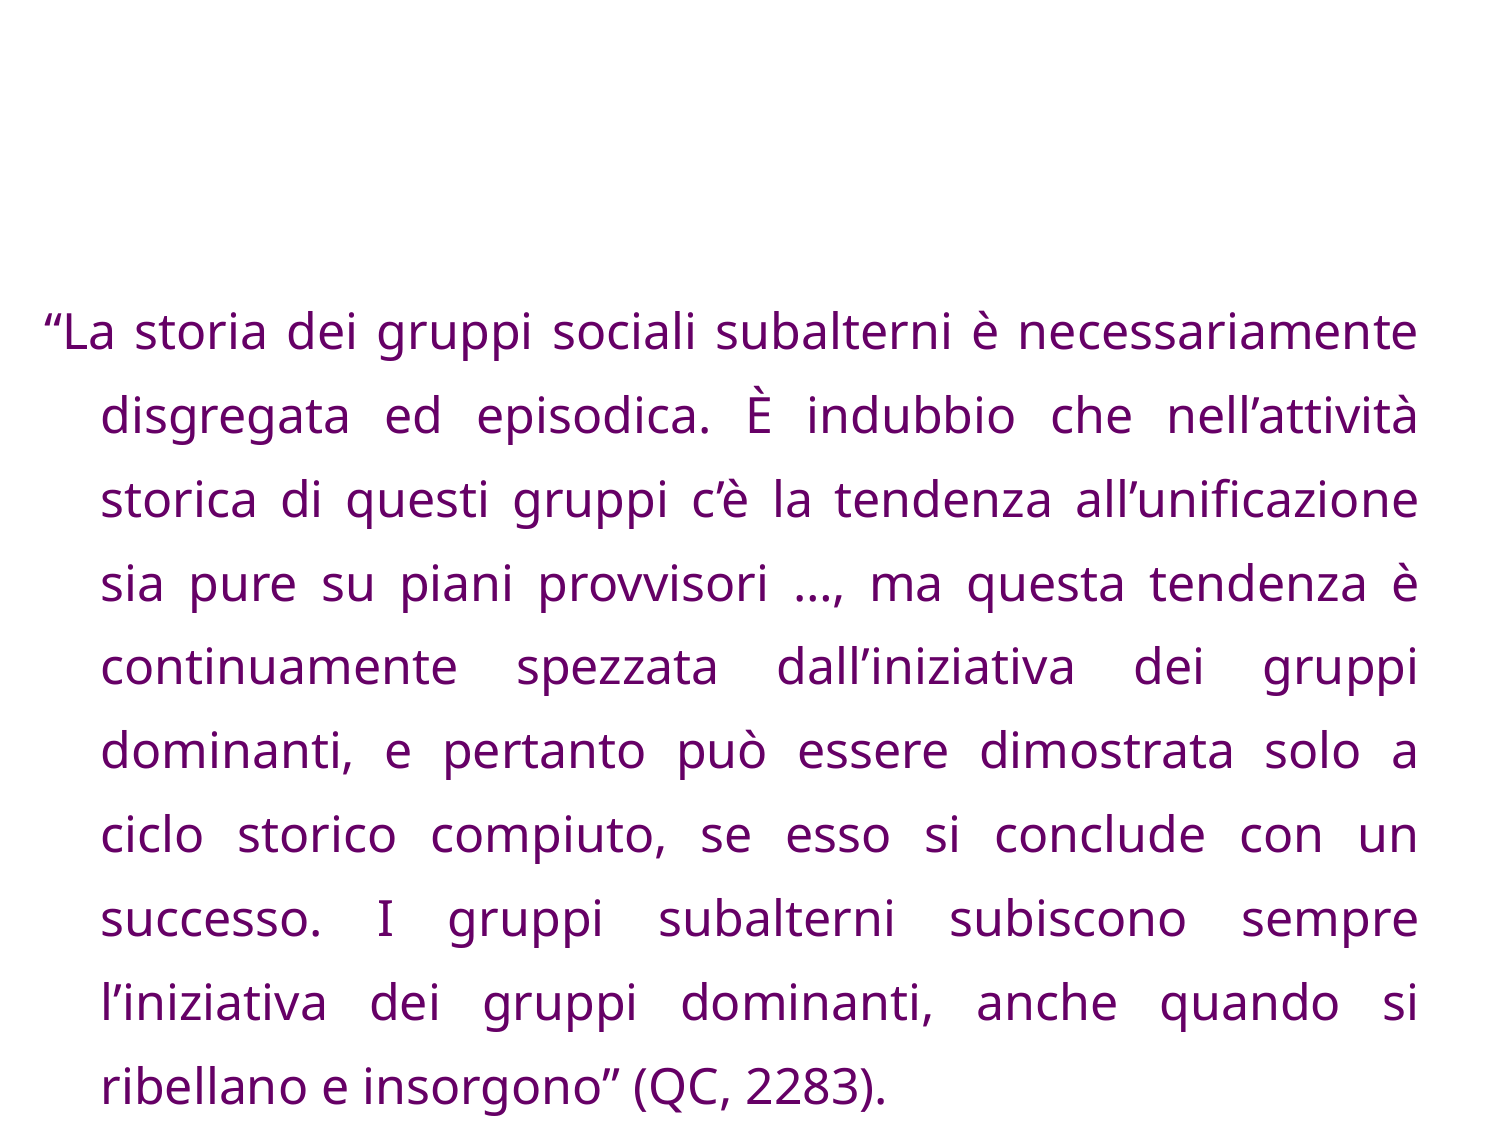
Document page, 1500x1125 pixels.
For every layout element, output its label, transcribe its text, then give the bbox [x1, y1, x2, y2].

list “La storia dei gruppi sociali subalterni è necessariamente disgregata ed episodica. È indubbio che nell’attività storica di questi gruppi c’è la tendenza all’unificazione sia pure su piani provvisori …, ma questa tendenza è continuamente spezzata dall’iniziativa dei gruppi dominanti, e pertanto può essere dimostrata solo a ciclo storico compiuto, se esso si conclude con un successo. I gruppi subalterni subiscono sempre l’iniziativa dei gruppi dominanti, anche quando si ribellano e insorgono” (QC, 2283). [29, 90, 1435, 1029]
